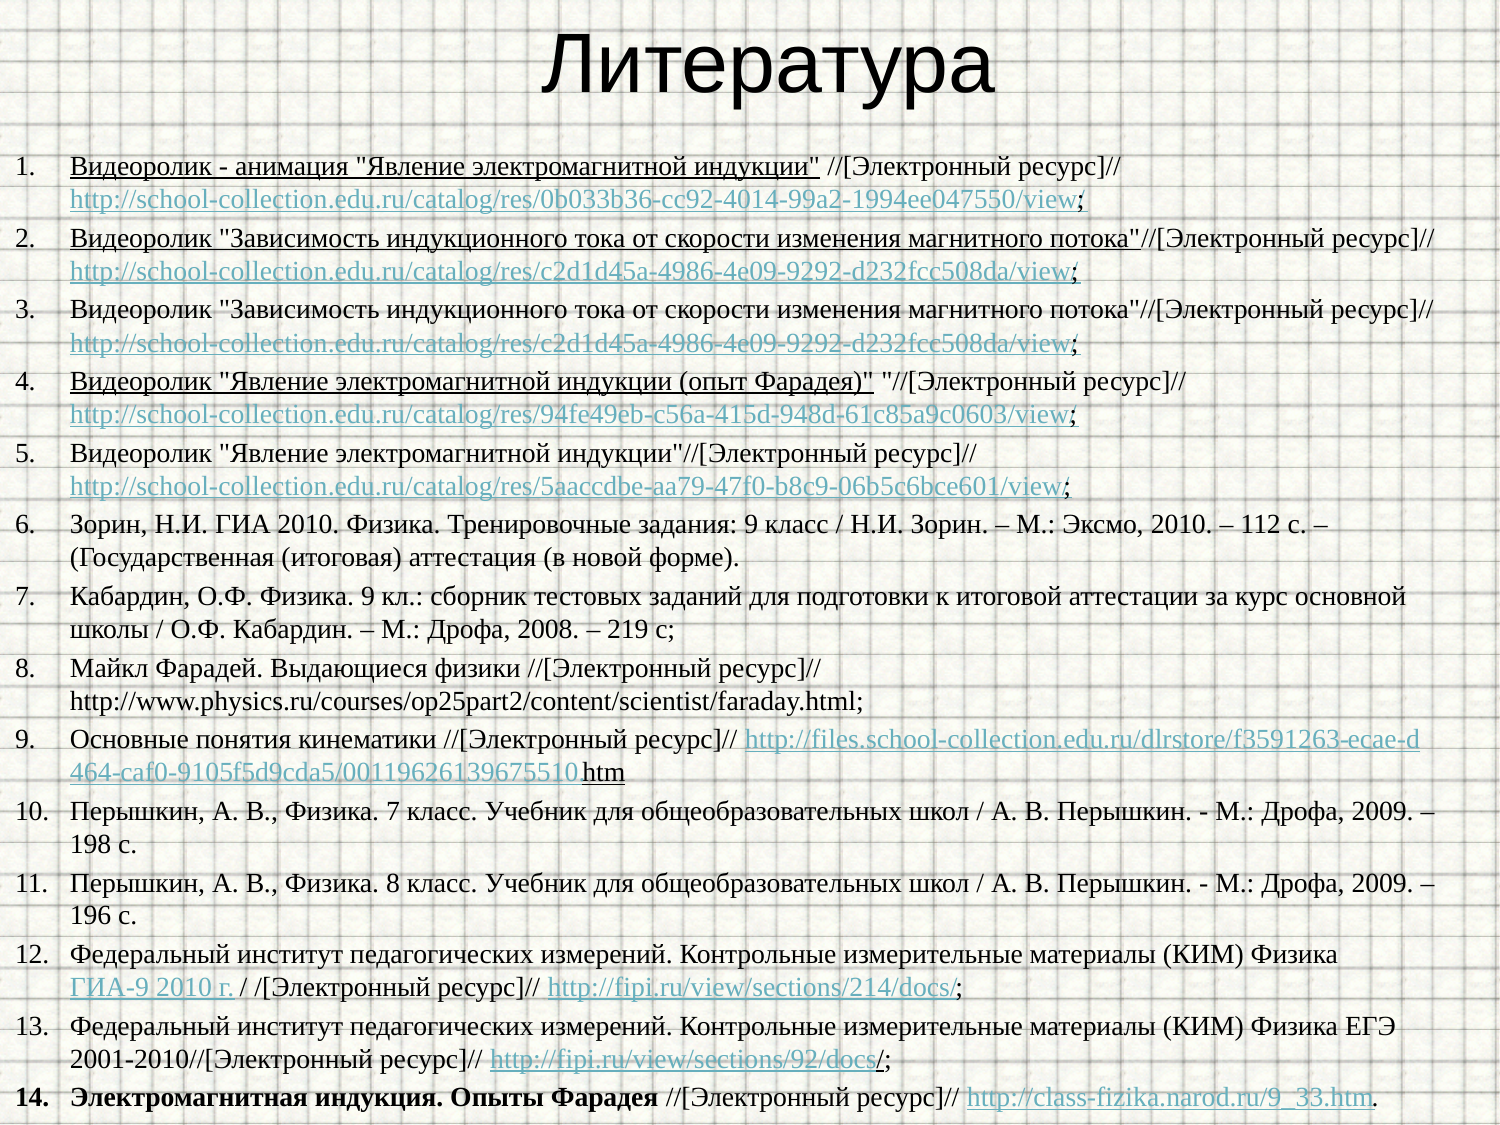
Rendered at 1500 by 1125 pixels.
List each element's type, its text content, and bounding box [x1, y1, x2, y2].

title Литература [93, 0, 1444, 118]
picture [0, 0, 1500, 1125]
list Видеоролик - анимация "Явление электромагнитной индукции" //[Электронный ресурс]// http://school-collection.edu.ru/catalog/res/0b033b36-cc92-4014-99a2-1994ee047550/view/; Видеоролик "Зависимость индукционного тока от скорости изменения магнитного потока"//[Электронный ресурс]// http://school-collection.edu.ru/catalog/res/c2d1d45a-4986-4e09-9292-d232fcc508da/view/; Видеоролик "Зависимость индукционного тока от скорости изменения магнитного потока"//[Электронный ресурс]// http://school-collection.edu.ru/catalog/res/c2d1d45a-4986-4e09-9292-d232fcc508da/view/; Видеоролик "Явление электромагнитной индукции (опыт Фарадея)" "//[Электронный ресурс]// http://school-collection.edu.ru/catalog/res/94fe49eb-c56a-415d-948d-61c85a9c0603/view/; Видеоролик "Явление электромагнитной индукции"//[Электронный ресурс]// http://school-collection.edu.ru/catalog/res/5aaccdbe-aa79-47f0-b8c9-06b5c6bce601/view/; Зорин, Н.И. ГИА 2010. Физика. Тренировочные задания: 9 класс / Н.И. Зорин. – М.: Эксмо, 2010. – 112 с. – (Государственная (итоговая) аттестация (в новой форме). Кабардин, О.Ф. Физика. 9 кл.: сборник тестовых заданий для подготовки к итоговой аттестации за курс основной школы / О.Ф. Кабардин. – М.: Дрофа, 2008. – 219 с; Майкл Фарадей. Выдающиеся физики //[Электронный ресурс]// http://www.physics.ru/courses/op25part2/content/scientist/faraday.html; Основные понятия кинематики //[Электронный ресурс]// http://files.school-collection.edu.ru/dlrstore/f3591263-ecae-d464-caf0-9105f5d9cda5/00119626139675510.htm Перышкин, А. В., Физика. 7 класс. Учебник для общеобразовательных школ / А. В. Перышкин. - М.: Дрофа, 2009. – 198 с. Перышкин, А. В., Физика. 8 класс. Учебник для общеобразовательных школ / А. В. Перышкин. - М.: Дрофа, 2009. – 196 с. Федеральный институт педагогических измерений. Контрольные измерительные материалы (КИМ) Физика ГИА-9 2010 г. / /[Электронный ресурс]// http://fipi.ru/view/sections/214/docs/; Федеральный институт педагогических измерений. Контрольные измерительные материалы (КИМ) Физика ЕГЭ 2001-2010//[Электронный ресурс]// http://fipi.ru/view/sections/92/docs/; Электромагнитная индукция. Опыты Фарадея //[Электронный ресурс]// http://class-fizika.narod.ru/9_33.htm. [0, 140, 1477, 1125]
